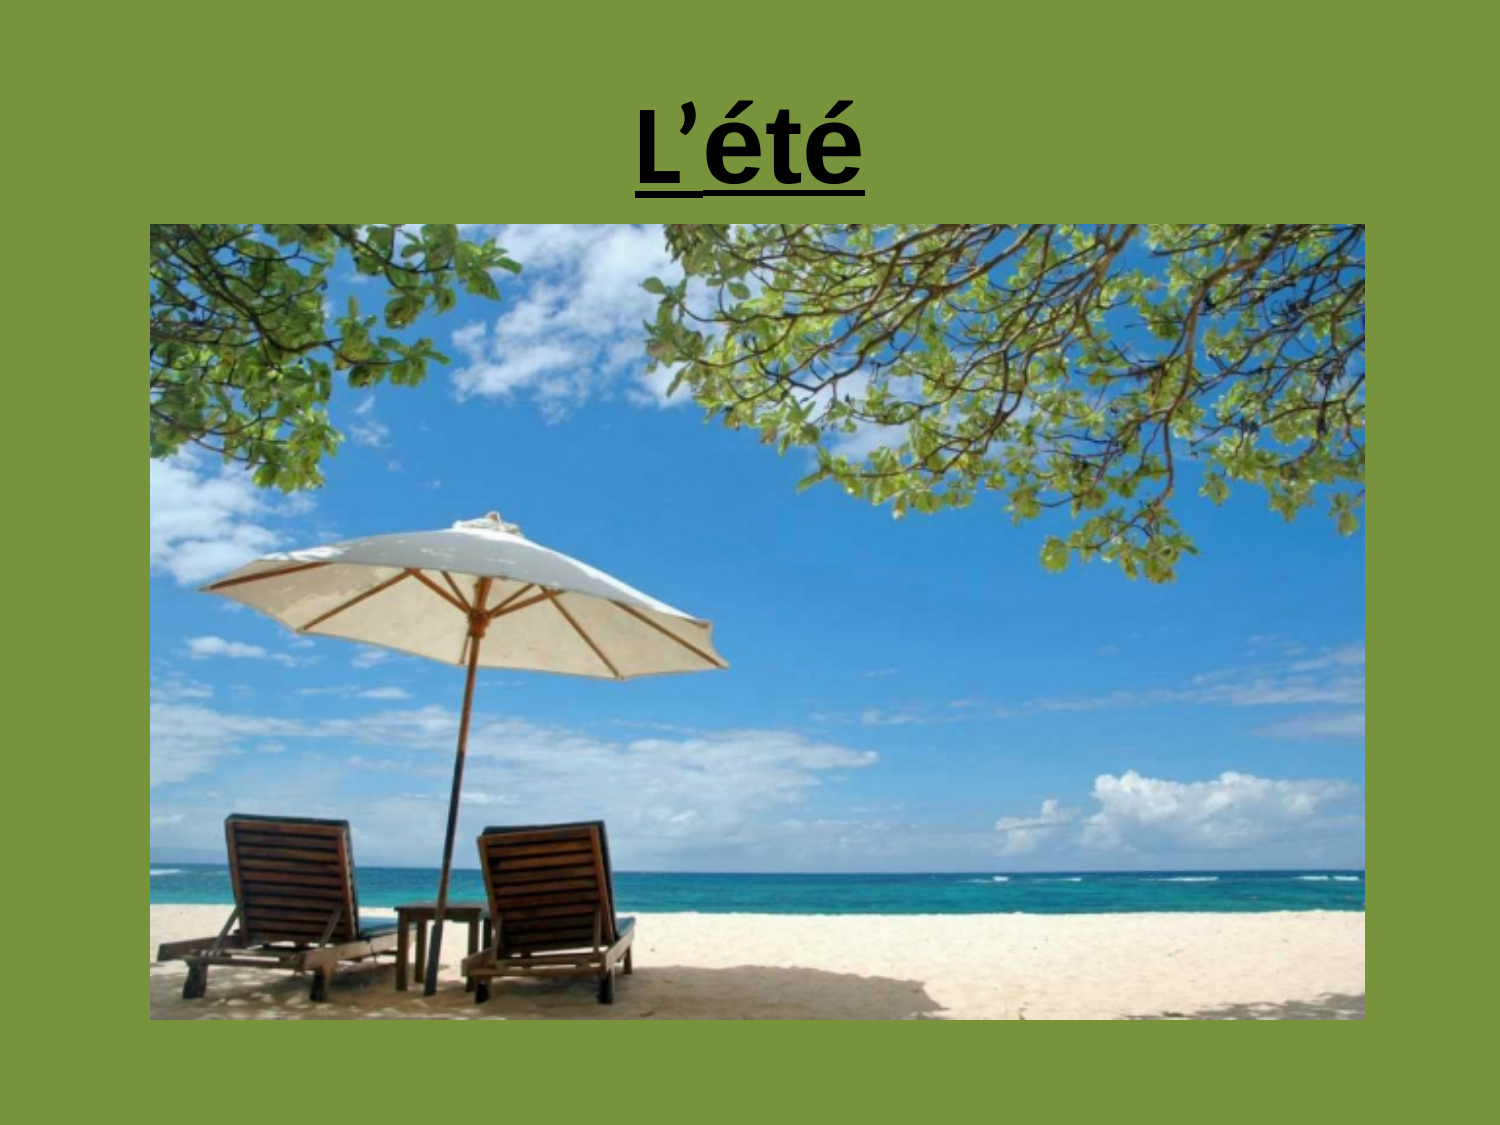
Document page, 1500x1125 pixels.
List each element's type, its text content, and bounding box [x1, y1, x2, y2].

title L’été [75, 45, 1425, 233]
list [149, 224, 1366, 1021]
